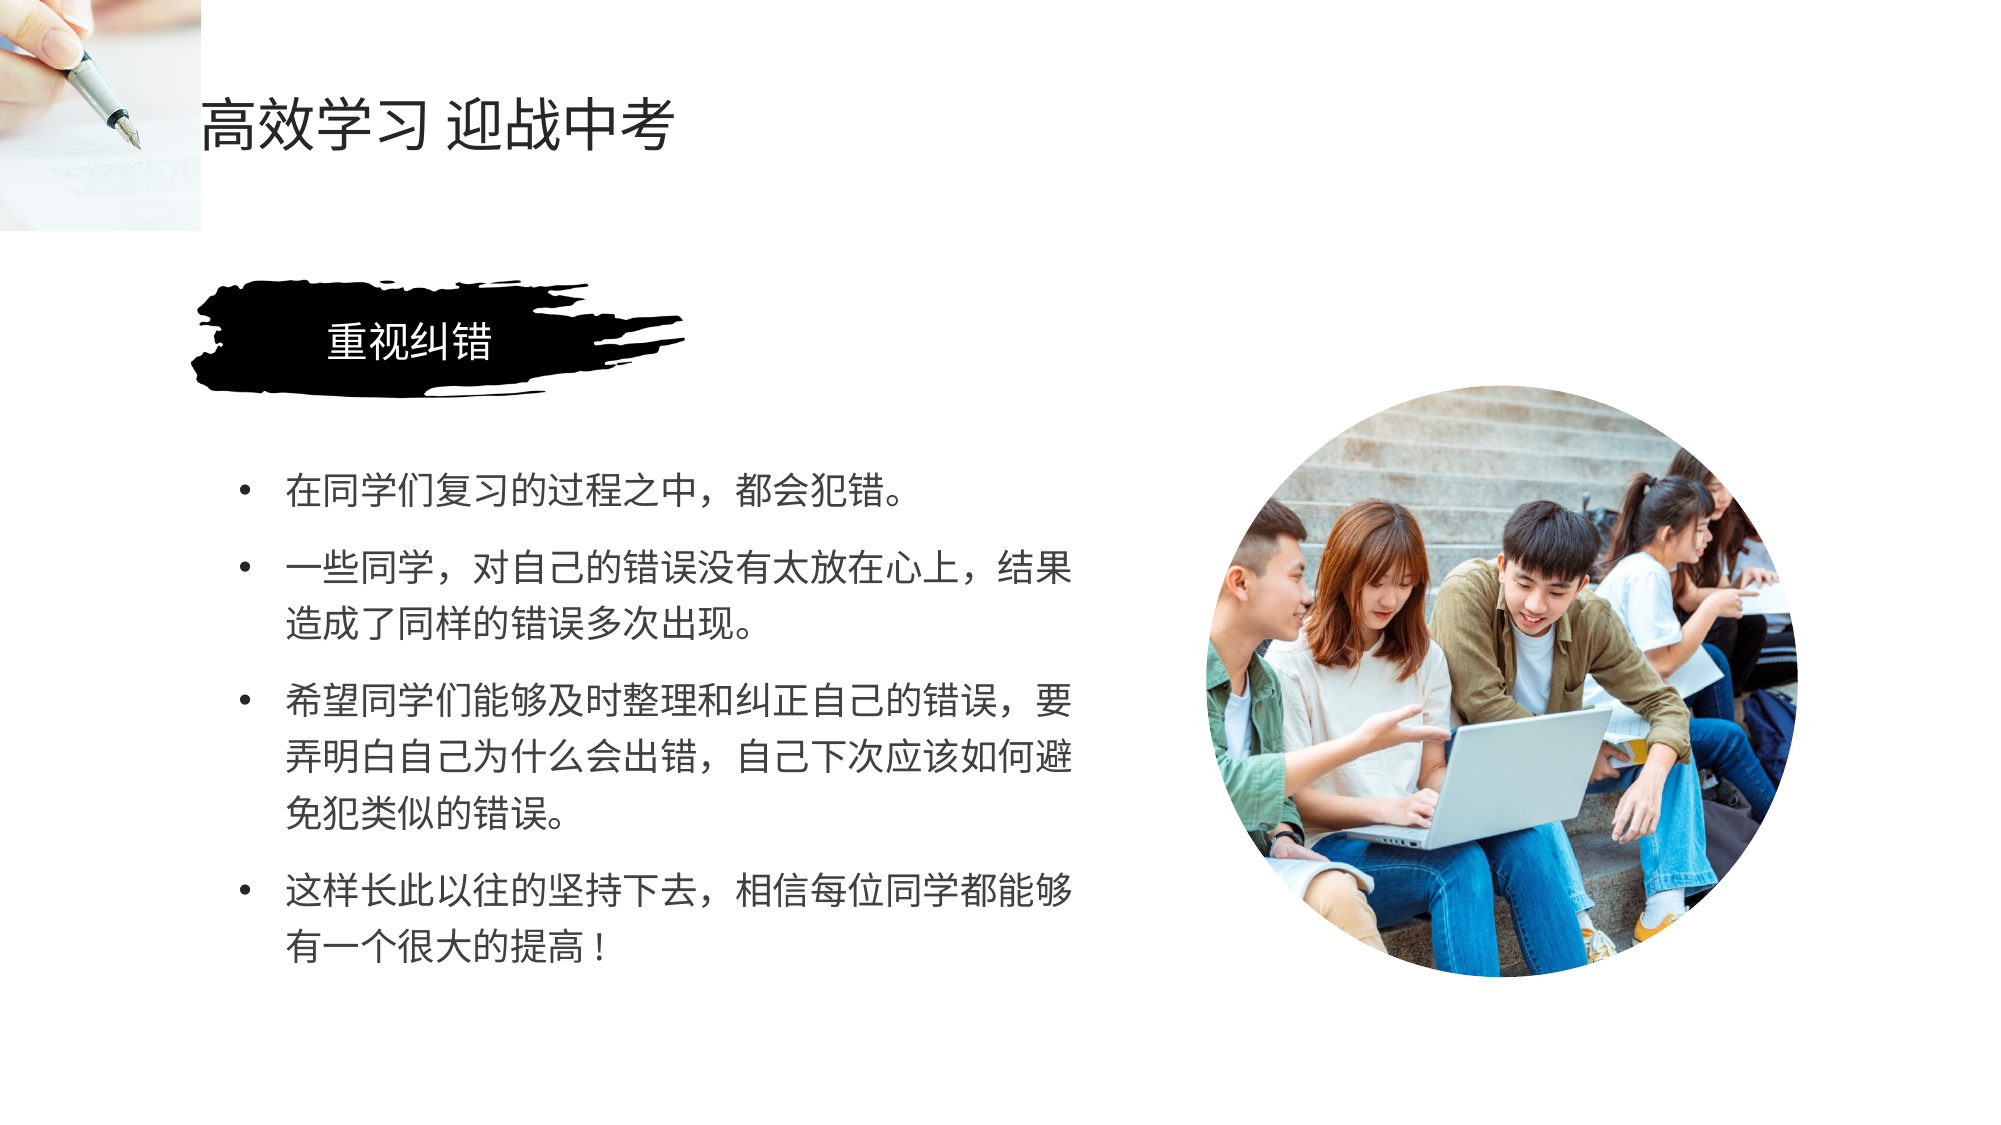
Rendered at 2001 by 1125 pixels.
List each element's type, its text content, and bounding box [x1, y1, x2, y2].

text_box 高效学习 迎战中考 [184, 80, 1185, 166]
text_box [183, 271, 685, 403]
text_box 调整心态 制定计划 [0, 0, 170, 162]
text_box 在同学们复习的过程之中，都会犯错。 一些同学，对自己的错误没有太放在心上，结果造成了同样的错误多次出现。 希望同学们能够及时整理和纠正自己的错误，要弄明白自己为什么会出错，自己下次应该如何避免犯类似的错误。 这样长此以往的坚持下去，相信每位同学都能够有一个很大的提高! [223, 448, 1105, 976]
picture [0, 0, 141, 132]
picture [1206, 385, 1798, 978]
